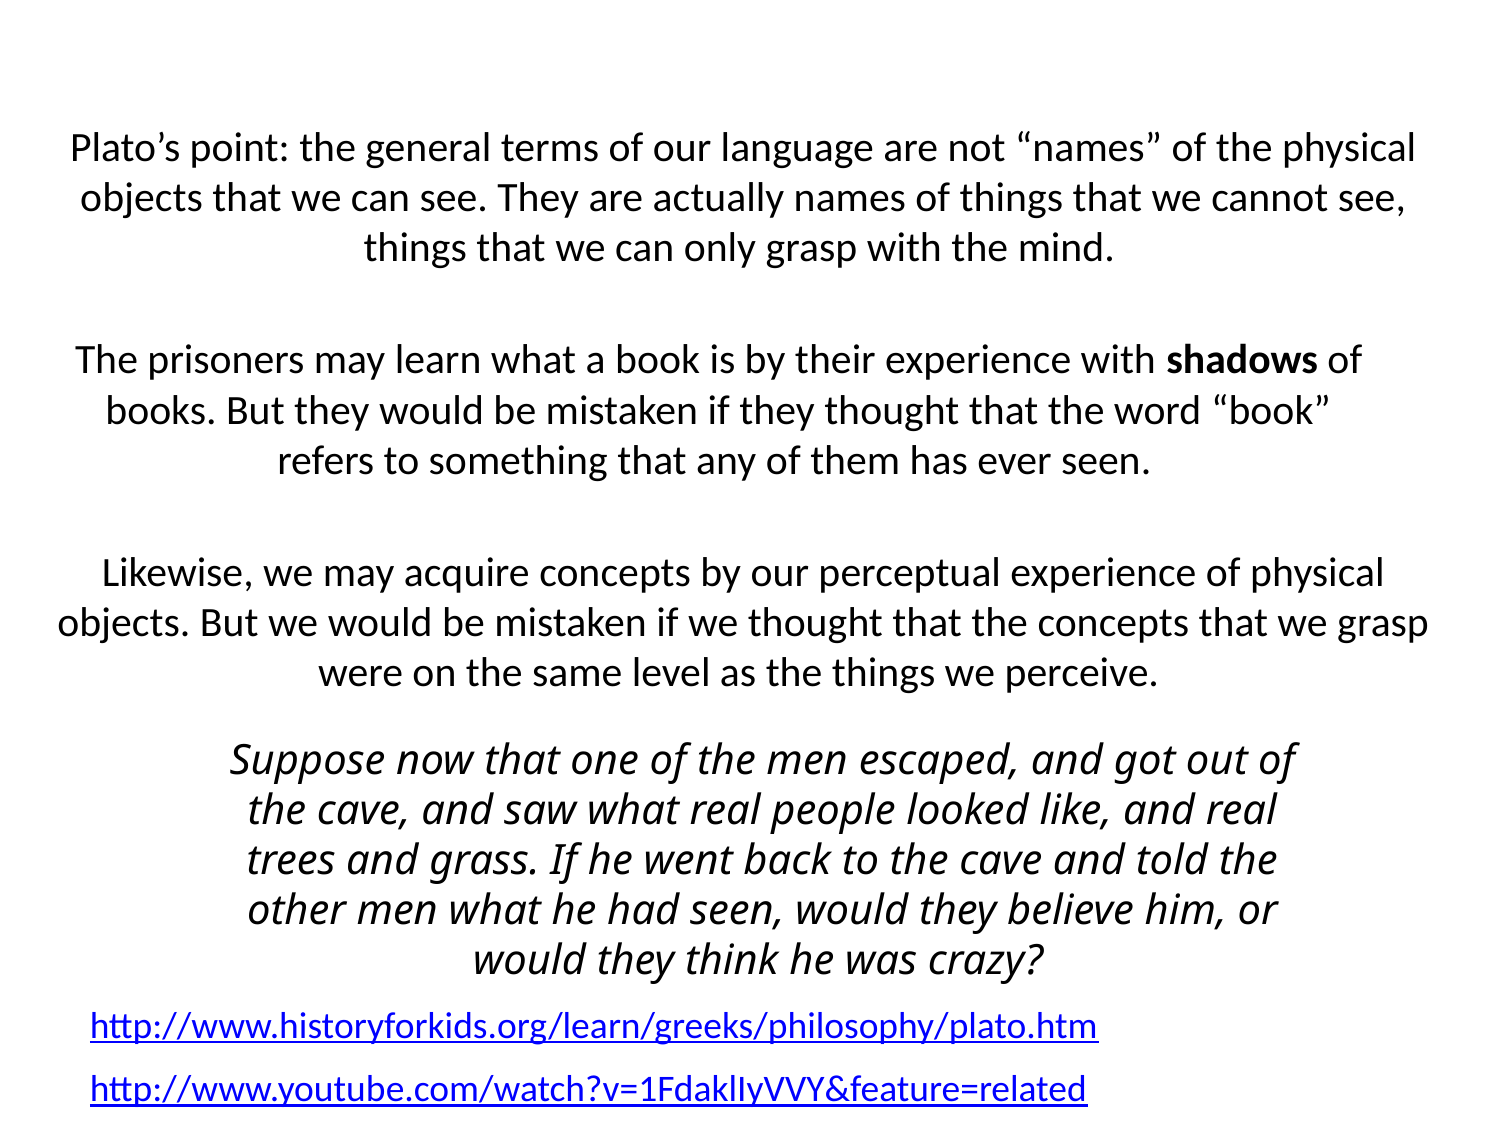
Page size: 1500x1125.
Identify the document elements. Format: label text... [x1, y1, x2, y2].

text_box http://www.historyforkids.org/learn/greeks/philosophy/plato.htm http://www.youtube.com/watch?v=1FdaklIyVVY&feature=related [75, 993, 1388, 1125]
text_box Suppose now that one of the men escaped, and got out of the cave, and saw what real people looked like, and real trees and grass. If he went back to the cave and told the other men what he had seen, would they believe him, or would they think he was crazy? [212, 725, 1313, 993]
text_box Plato’s point: the general terms of our language are not “names” of the physical objects that we can see. They are actually names of things that we cannot see, things that we can only grasp with the mind. [50, 112, 1438, 278]
text_box Likewise, we may acquire concepts by our perceptual experience of physical objects. But we would be mistaken if we thought that the concepts that we grasp were on the same level as the things we perceive. [37, 537, 1450, 703]
text_box The prisoners may learn what a book is by their experience with shadows of books. But they would be mistaken if they thought that the word “book” refers to something that any of them has ever seen. [49, 324, 1388, 490]
